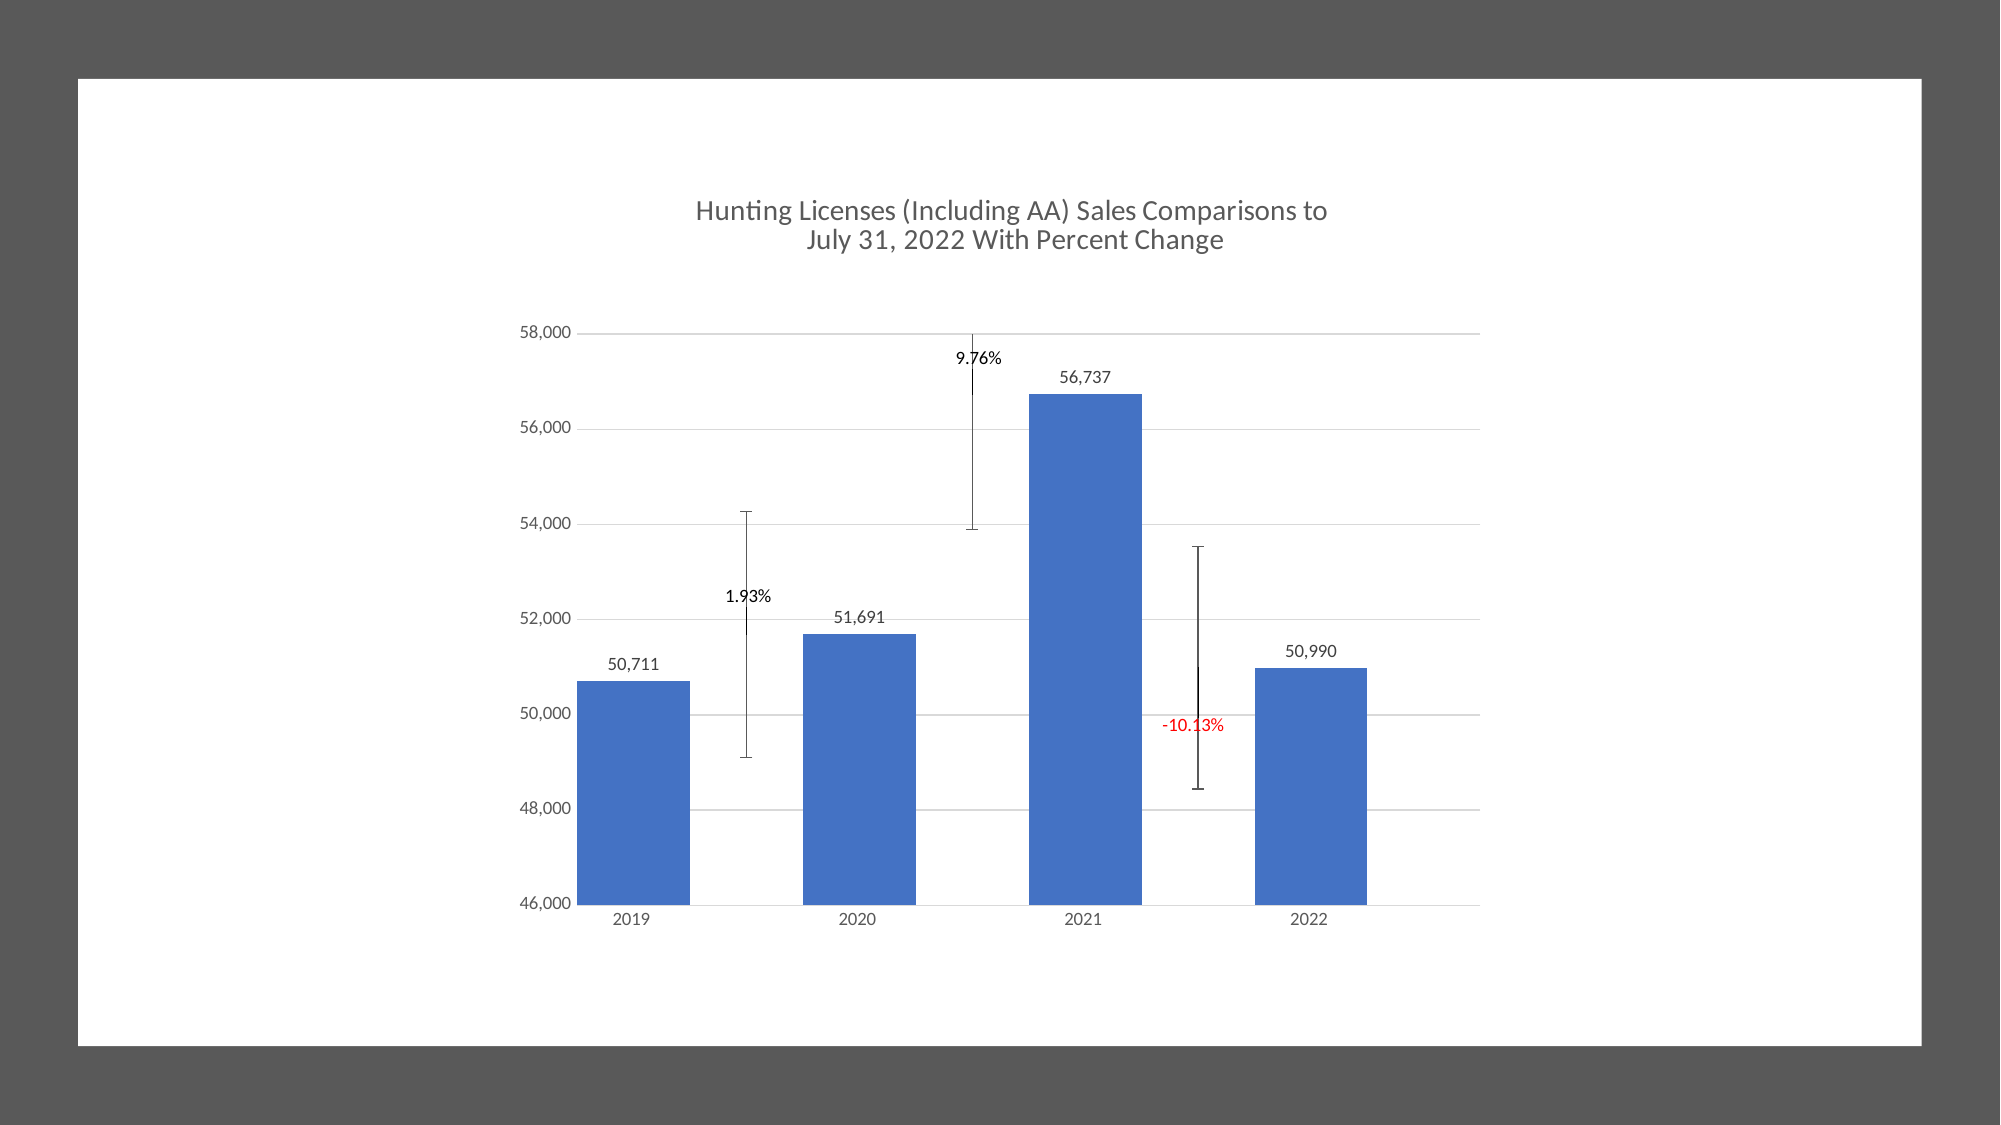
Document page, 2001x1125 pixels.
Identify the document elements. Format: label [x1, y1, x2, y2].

text_box [0, 0, 2000, 1125]
chart [499, 179, 1501, 946]
text_box [77, 78, 1923, 1047]
